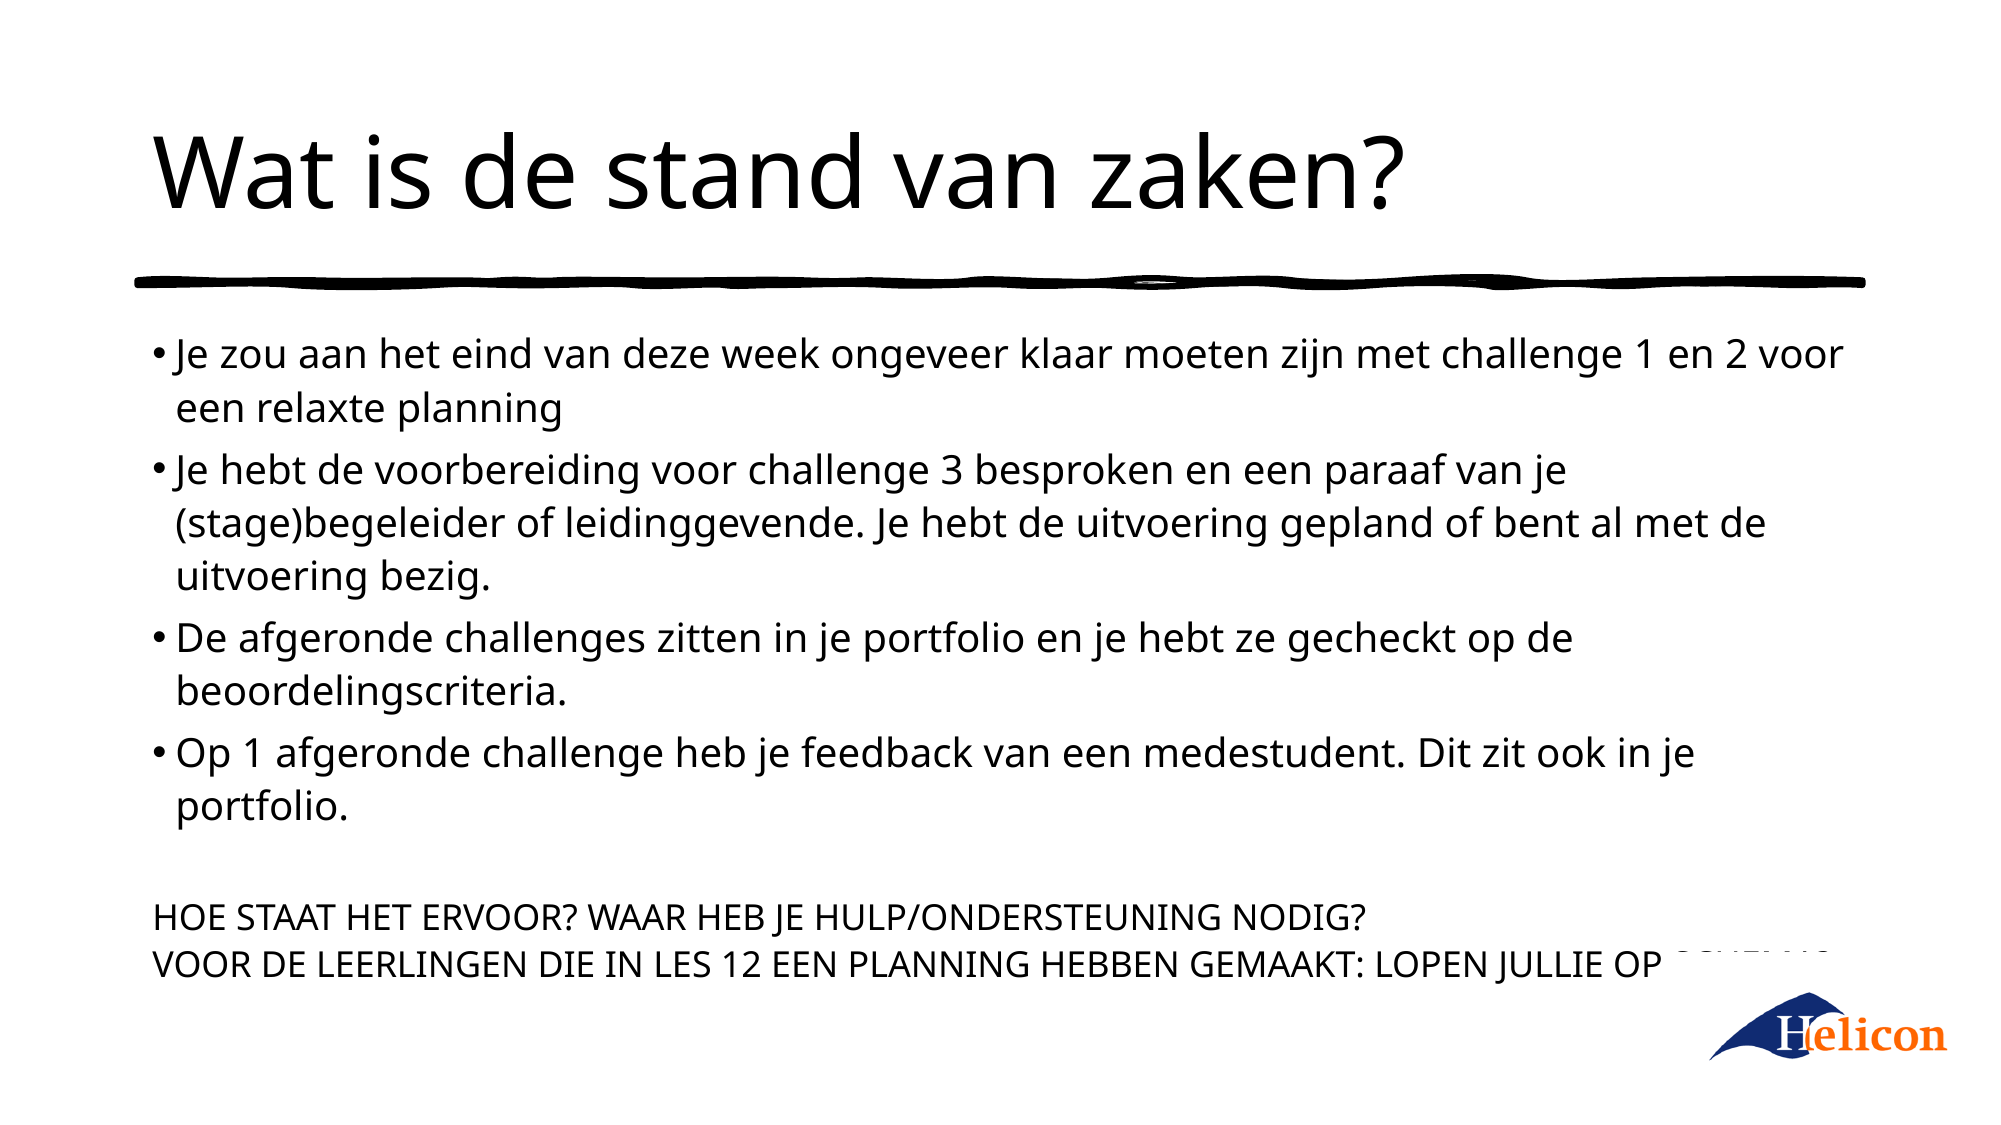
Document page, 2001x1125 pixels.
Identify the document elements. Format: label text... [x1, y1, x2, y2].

title Wat is de stand van zaken? [137, 59, 1863, 278]
picture [1671, 952, 2000, 1125]
list Je zou aan het eind van deze week ongeveer klaar moeten zijn met challenge 1 en 2 voor een relaxte planning Je hebt de voorbereiding voor challenge 3 besproken en een paraaf van je (stage)begeleider of leidinggevende. Je hebt de uitvoering gepland of bent al met de uitvoering bezig. De afgeronde challenges zitten in je portfolio en je hebt ze gecheckt op de beoordelingscriteria. Op 1 afgeronde challenge heb je feedback van een medestudent. Dit zit ook in je portfolio. HOE STAAT HET ERVOOR? WAAR HEB JE HULP/ONDERSTEUNING NODIG? VOOR DE LEERLINGEN DIE IN LES 12 EEN PLANNING HEBBEN GEMAAKT: LOPEN JULLIE OP SCHEMA? [137, 316, 1863, 1031]
